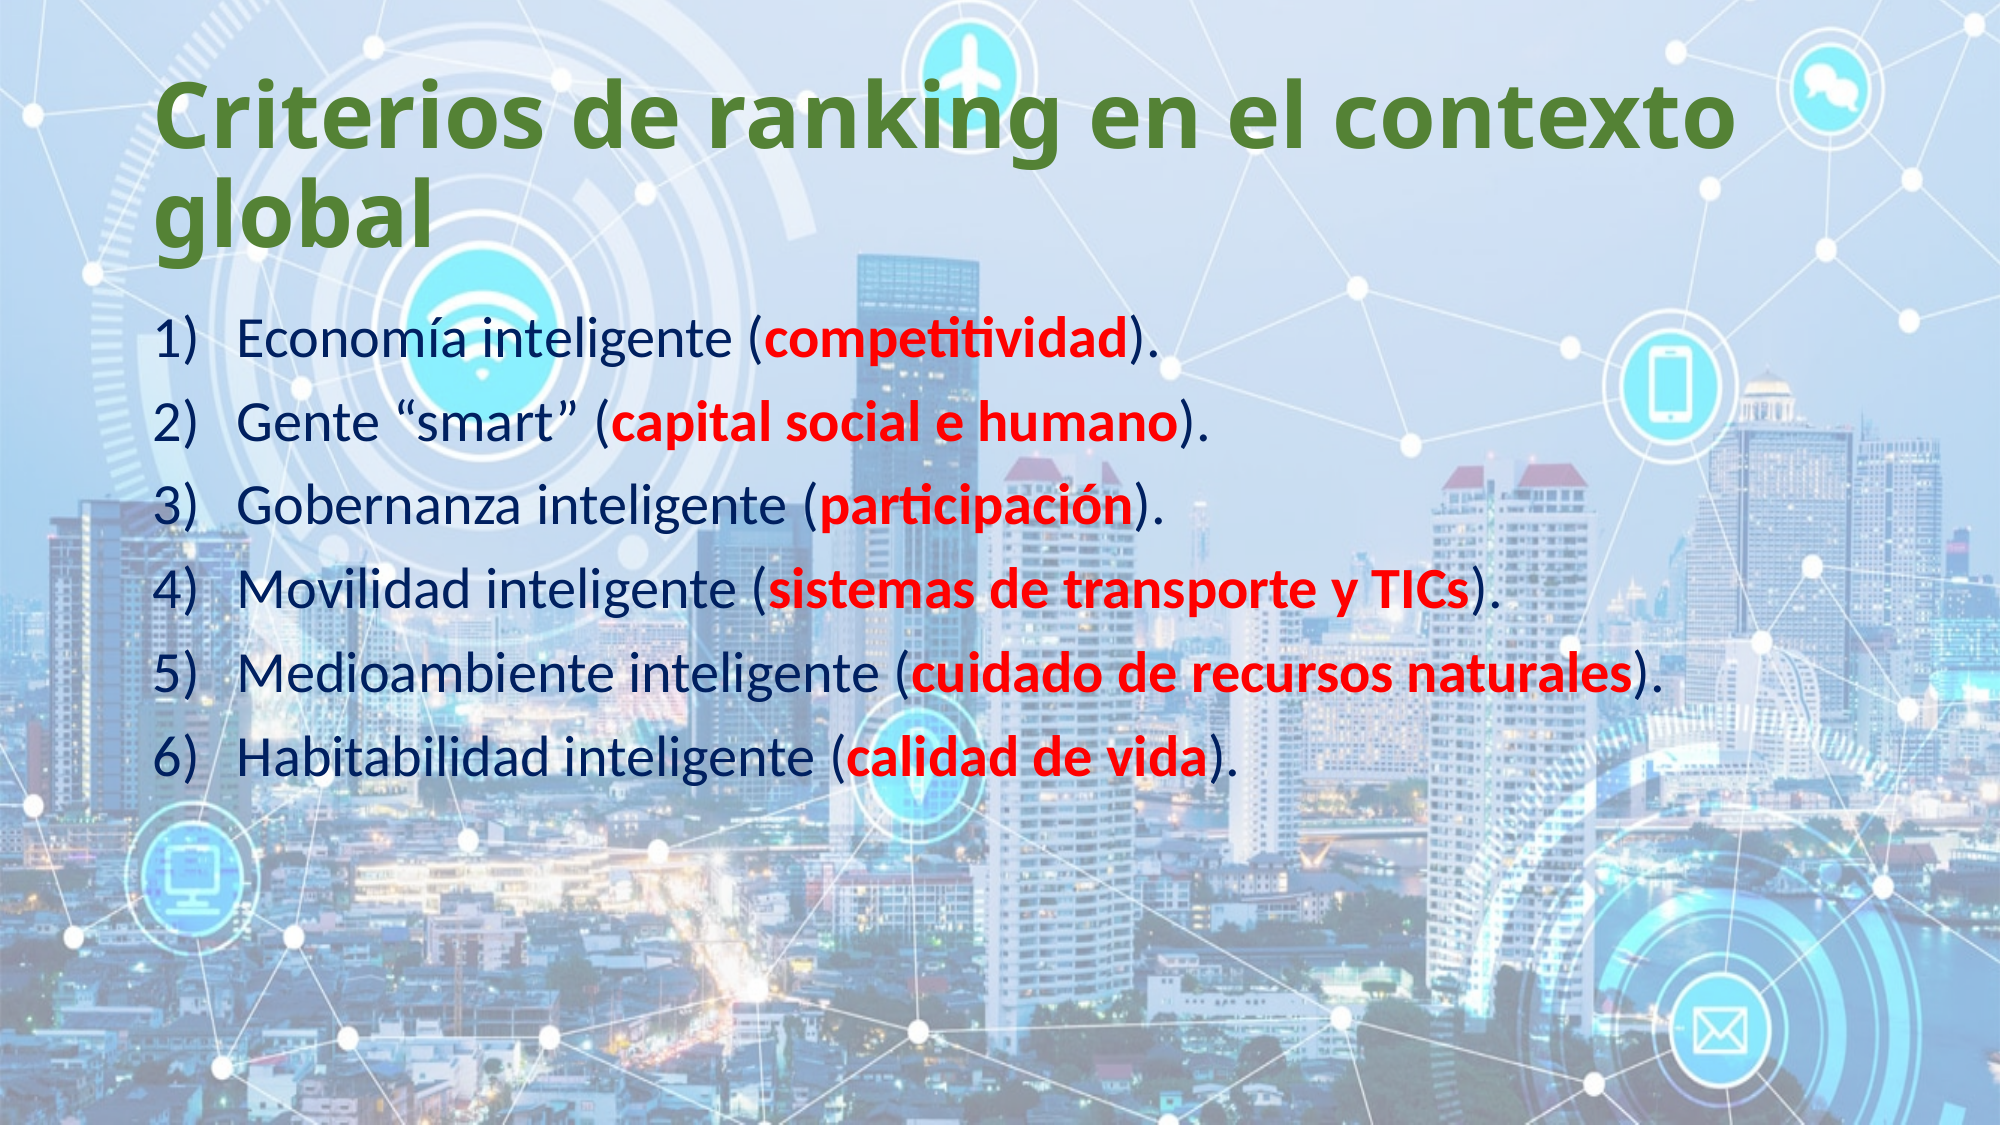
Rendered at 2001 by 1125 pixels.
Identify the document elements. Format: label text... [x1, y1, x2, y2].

title Criterios de ranking en el contexto global [137, 59, 1863, 278]
list Economía inteligente (competitividad). Gente “smart” (capital social e humano). Gobernanza inteligente (participación). Movilidad inteligente (sistemas de transporte y TICs). Medioambiente inteligente (cuidado de recursos naturales). Habitabilidad inteligente (calidad de vida). [137, 299, 1863, 1014]
